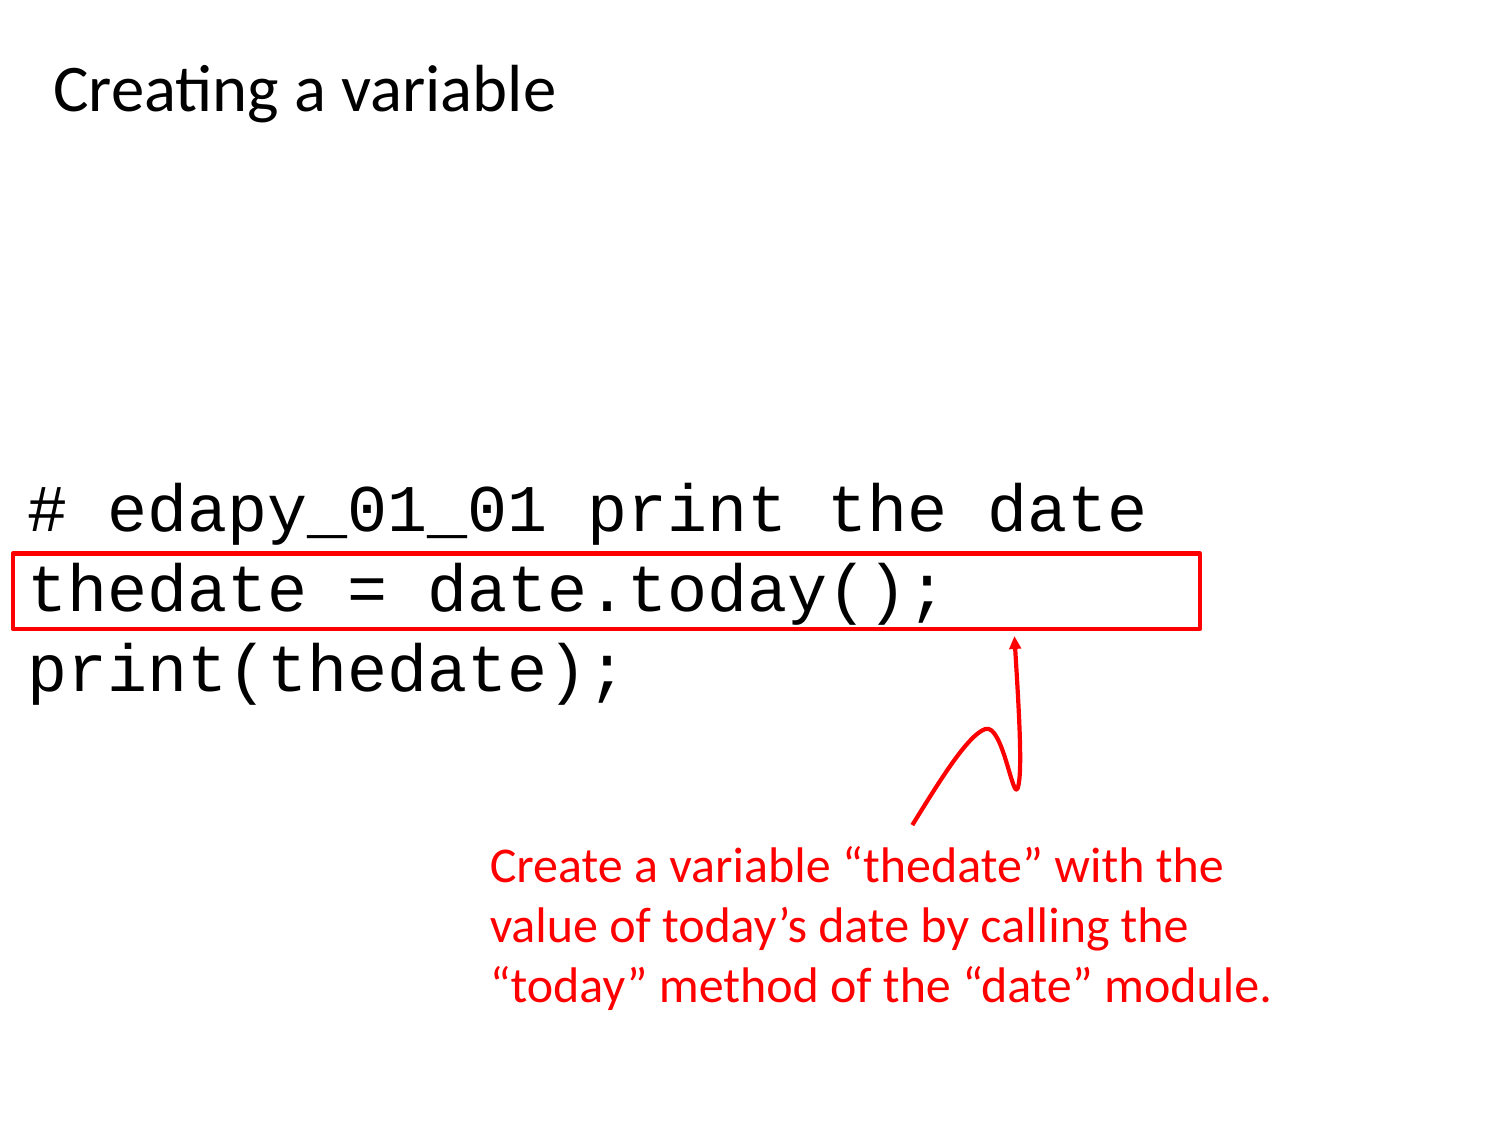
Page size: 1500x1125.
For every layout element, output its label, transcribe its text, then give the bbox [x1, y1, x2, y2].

text_box [910, 636, 1023, 827]
text_box [11, 551, 1202, 631]
list # edapy_01_01 print the date thedate = date.today(); print(thedate); [12, 190, 1476, 725]
text_box Creating a variable [38, 37, 572, 133]
text_box Create a variable “thedate” with the value of today’s date by calling the “today” method of the “date” module. [474, 824, 1320, 1020]
